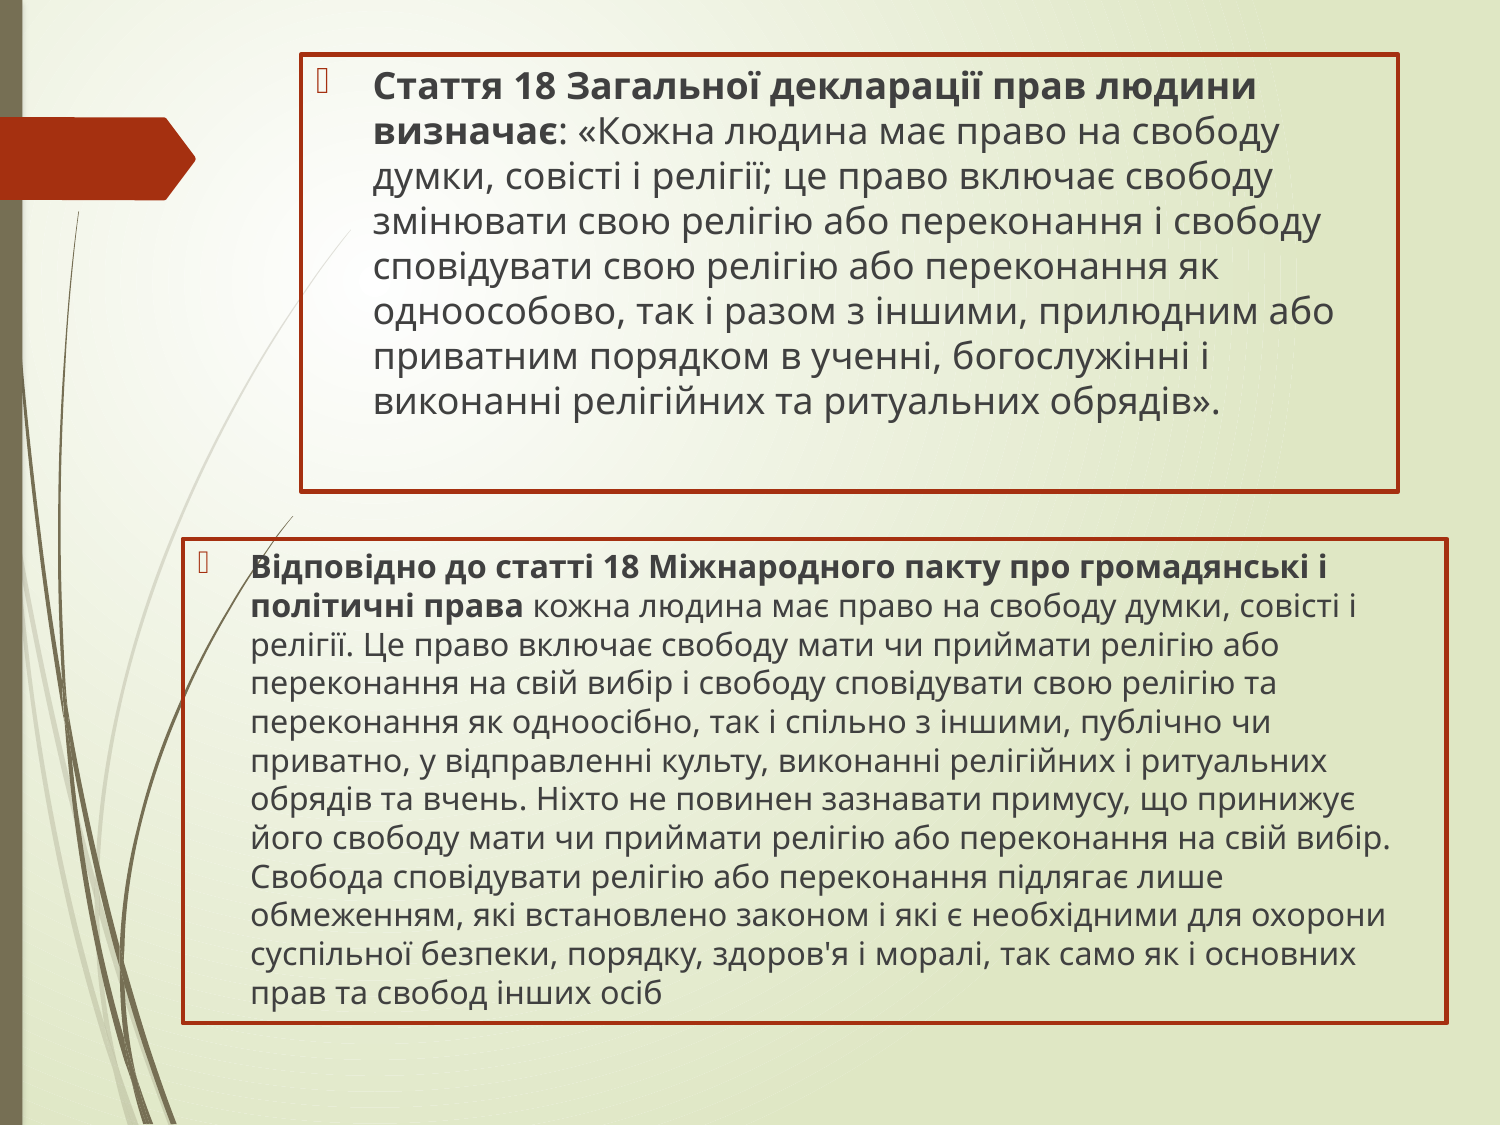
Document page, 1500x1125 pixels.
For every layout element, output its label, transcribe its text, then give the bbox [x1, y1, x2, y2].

list Стаття 18 Загальної декларації прав людини визначає: «Кожна людина має право на свободу думки, совісті і релігії; це право включає свободу змінювати свою релігію або переконання і свободу сповідувати свою релігію або переконання як одноособово, так і разом з іншими, прилюдним або приватним порядком в ученні, богослужінні і виконанні релігійних та ритуальних обрядів». [301, 54, 1398, 492]
text_box Відповідно до статті 18 Міжнародного пакту про громадянські і політичні права кожна людина має право на свободу думки, совісті і релігії. Це право включає свободу мати чи приймати релігію або переконання на свій вибір і свободу сповідувати свою релігію та переконання як одноосібно, так і спільно з іншими, публічно чи приватно, у відправленні культу, виконанні релігійних і ритуальних обрядів та вчень. Ніхто не повинен зазнавати примусу, що принижує його свободу мати чи приймати релігію або переконання на свій вибір. Свобода сповідувати релігію або переконання підлягає лише обмеженням, які встановлено законом і які є необхідними для охорони суспільної безпеки, порядку, здоров'я і моралі, так само як і основних прав та свобод інших осіб [182, 538, 1447, 1024]
